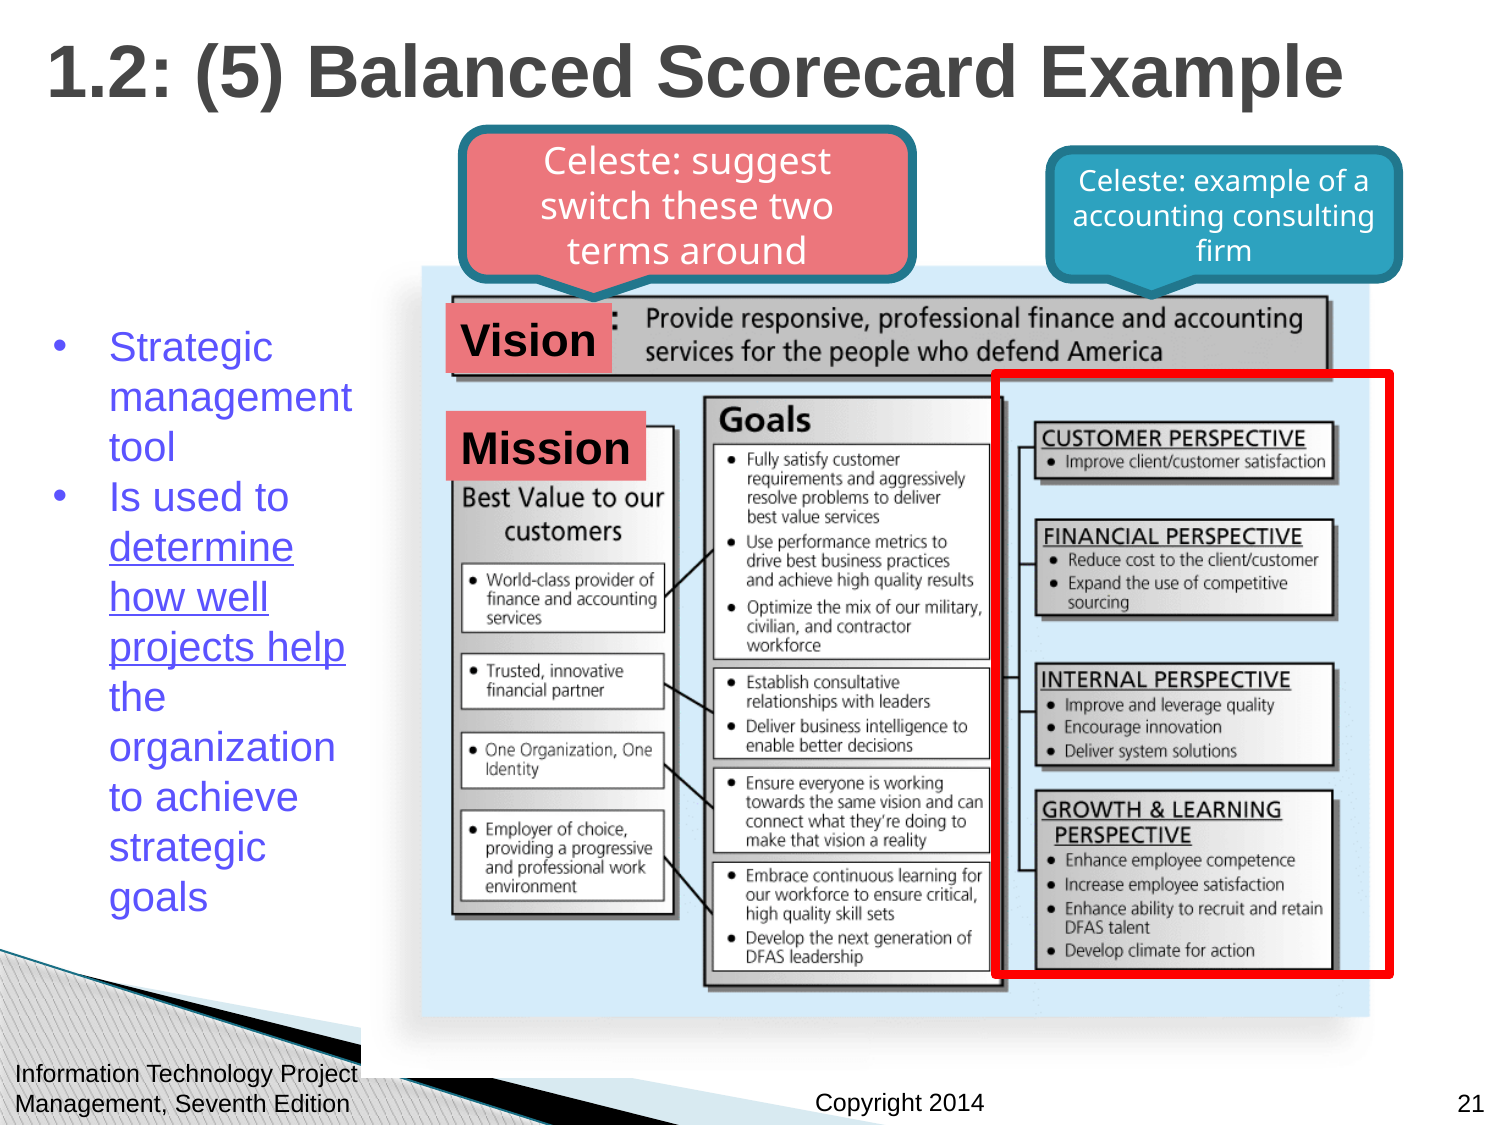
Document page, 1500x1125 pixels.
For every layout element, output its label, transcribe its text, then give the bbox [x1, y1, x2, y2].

text_box [1390, 369, 1394, 979]
text_box Strategic management tool Is used to determine how well projects help the organization to achieve strategic goals [37, 312, 355, 928]
text_box Celeste: example of a accounting consulting firm [1045, 145, 1404, 281]
title 1.2: (5) Balanced Scorecard Example [31, 6, 1457, 130]
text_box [444, 128, 913, 482]
footer Information Technology Project Management, Seventh Edition [0, 1065, 386, 1125]
picture [361, 251, 1385, 1078]
slide_number 21 [1412, 1065, 1500, 1125]
